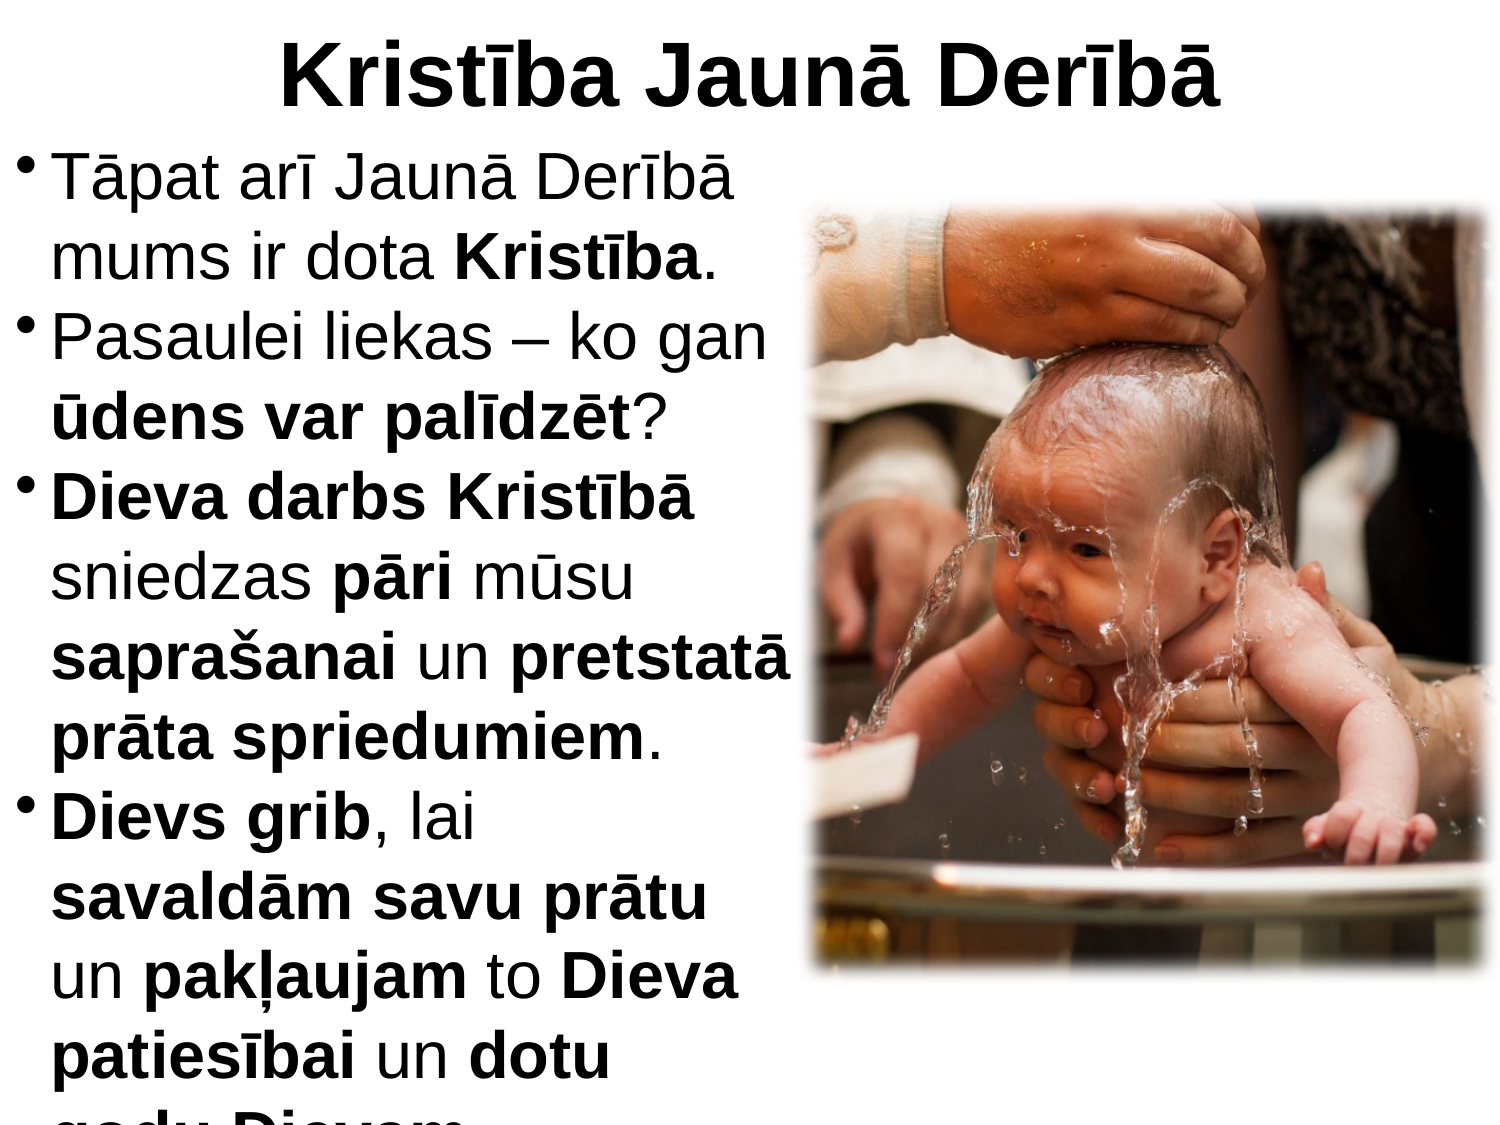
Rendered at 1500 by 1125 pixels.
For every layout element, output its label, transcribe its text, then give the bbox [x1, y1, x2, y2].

text_box Tāpat arī Jaunā Derībā mums ir dota Kristība. Pasaulei liekas – ko gan ūdens var palīdzēt? Dieva darbs Kristībā sniedzas pāri mūsu saprašanai un pretstatā prāta spriedumiem. Dievs grib, lai savaldām savu prātu un pakļaujam to Dieva patiesībai un dotu godu Dievam. [0, 125, 809, 1125]
title Kristība Jaunā Derībā [0, 0, 1500, 140]
picture [796, 195, 1500, 986]
